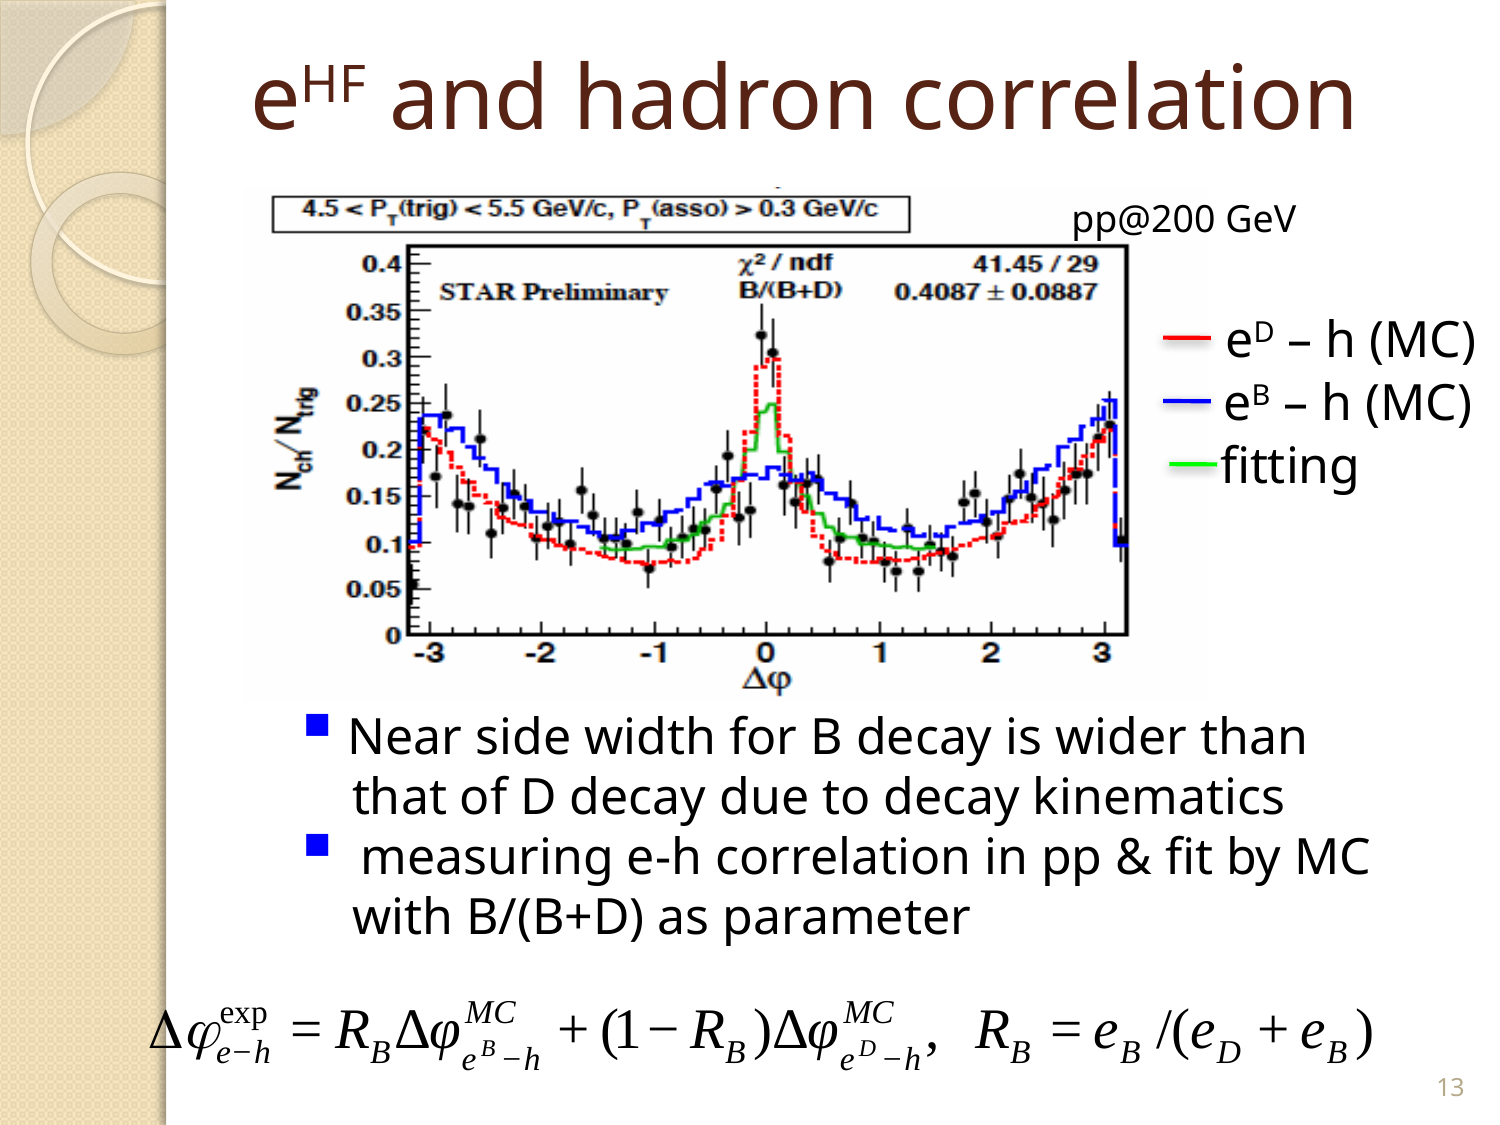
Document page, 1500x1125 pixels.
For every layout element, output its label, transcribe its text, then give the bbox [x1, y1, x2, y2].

text_box pp@200 GeV [1213, 187, 1312, 248]
text_box fitting [1217, 426, 1376, 501]
picture [243, 187, 1210, 702]
text_box eD – h (MC) [1217, 299, 1492, 375]
text_box Near side width for B decay is wider than that of D decay due to decay kinematics measuring e-h correlation in pp & fit by MC with B/(B+D) as parameter [285, 637, 1413, 953]
text_box eB – h (MC) [1217, 363, 1487, 438]
title eHF and hadron correlation [235, 0, 1466, 188]
slide_number 13 [1413, 1034, 1488, 1113]
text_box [141, 957, 1381, 1112]
